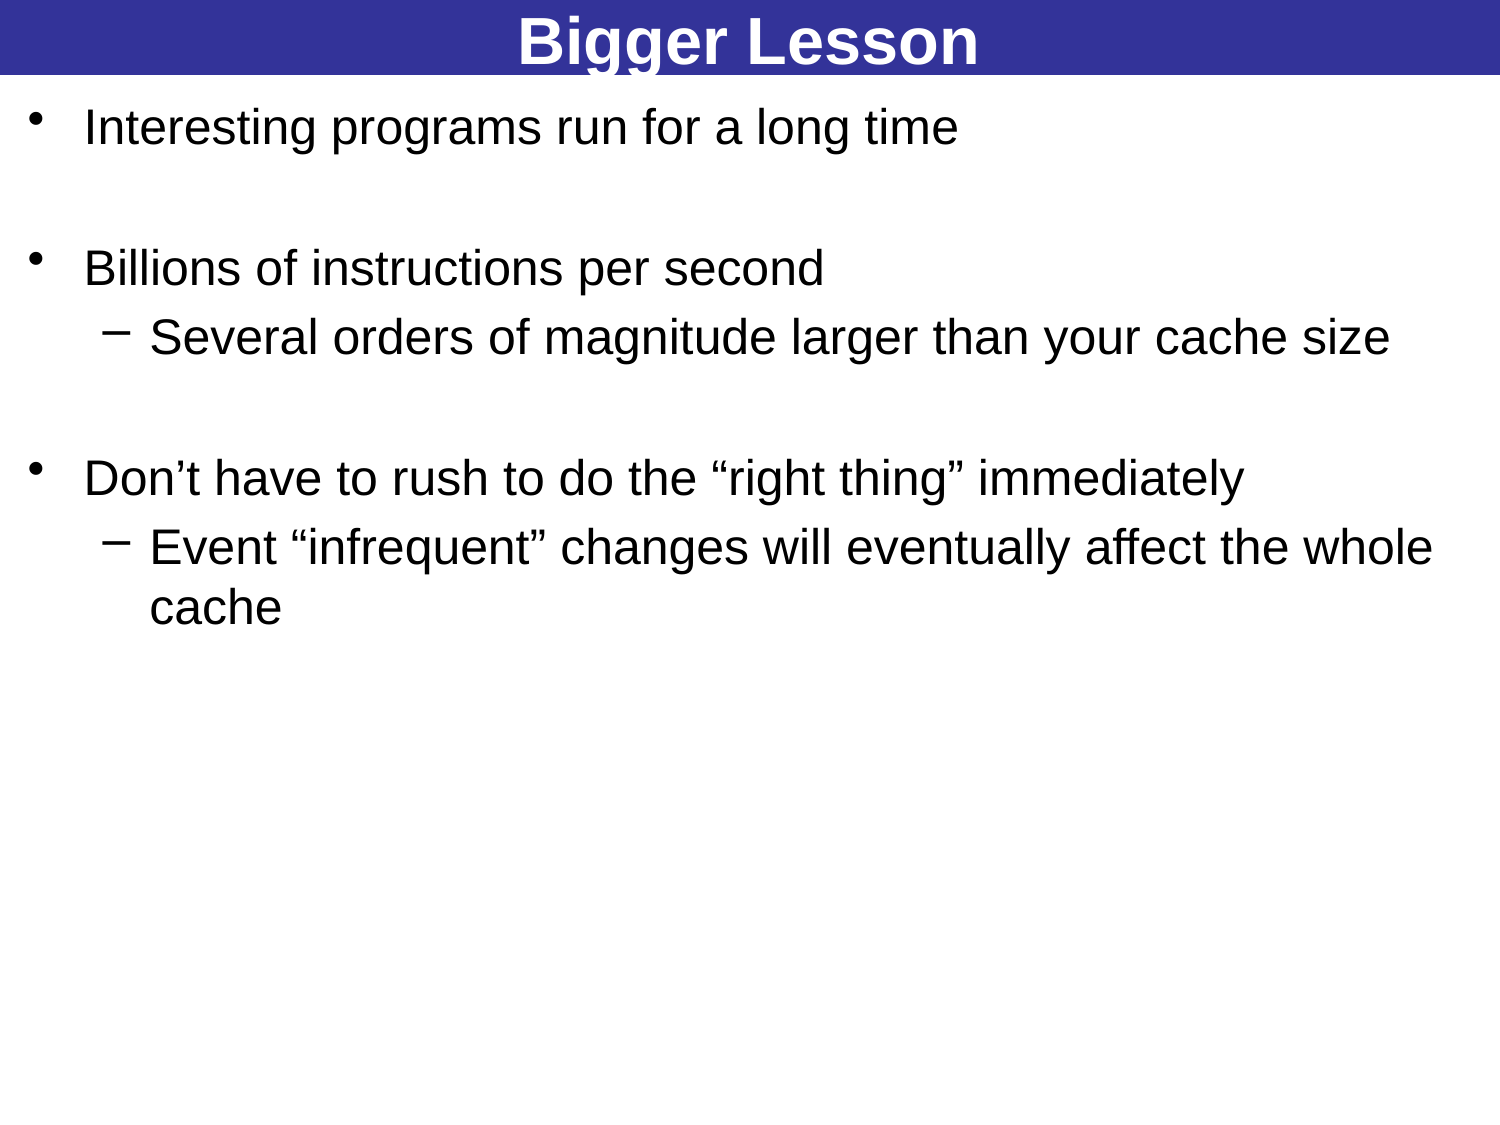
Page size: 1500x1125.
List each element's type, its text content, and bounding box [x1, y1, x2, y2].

list Interesting programs run for a long time Billions of instructions per second Several orders of magnitude larger than your cache size Don’t have to rush to do the “right thing” immediately Event “infrequent” changes will eventually affect the whole cache [12, 87, 1488, 1088]
title Bigger Lesson [0, 0, 1500, 75]
